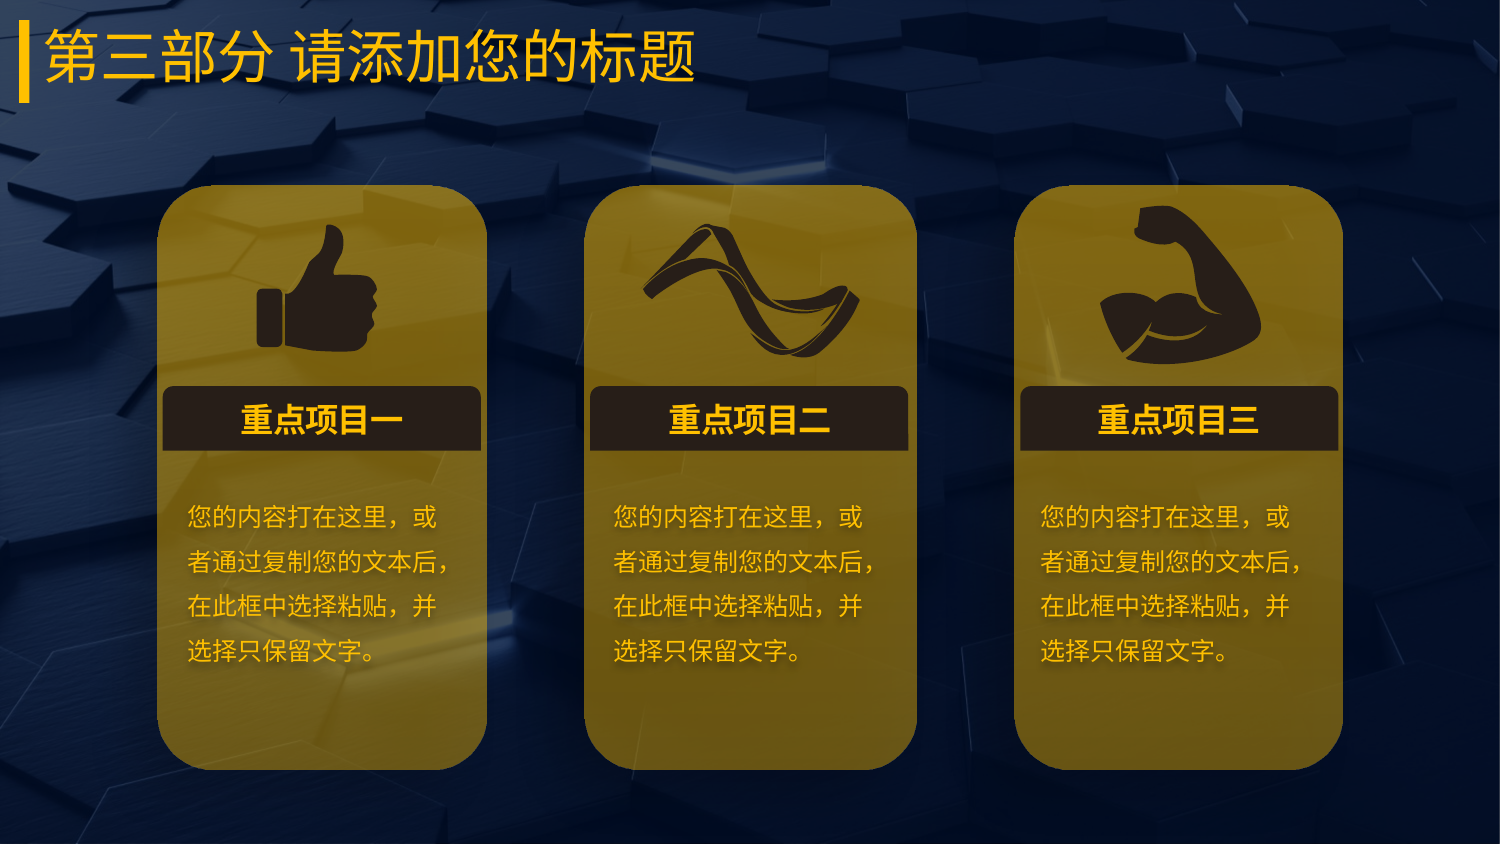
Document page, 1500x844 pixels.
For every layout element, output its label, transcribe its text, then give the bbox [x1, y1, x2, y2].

text_box [1012, 183, 1345, 772]
text_box 重点项目一 [158, 393, 486, 445]
text_box [1100, 205, 1262, 365]
text_box [588, 445, 911, 453]
text_box [155, 183, 489, 772]
text_box 重点项目三 [1016, 393, 1343, 445]
text_box 您的内容打在这里，或者通过复制您的文本后，在此框中选择粘贴，并选择只保留文字。 [1031, 481, 1315, 730]
text_box [256, 288, 283, 348]
text_box 重点项目二 [584, 393, 917, 445]
text_box [160, 445, 483, 453]
text_box [285, 224, 377, 352]
text_box [582, 183, 919, 772]
text_box [1018, 445, 1341, 453]
text_box 您的内容打在这里，或者通过复制您的文本后，在此框中选择粘贴，并选择只保留文字。 [605, 481, 889, 730]
title 第三部分 请添加您的标题 [27, 19, 1258, 92]
text_box [1018, 384, 1340, 393]
text_box 您的内容打在这里，或者通过复制您的文本后，在此框中选择粘贴，并选择只保留文字。 [178, 481, 462, 730]
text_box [640, 213, 862, 364]
text_box [161, 384, 483, 393]
text_box [588, 384, 910, 393]
